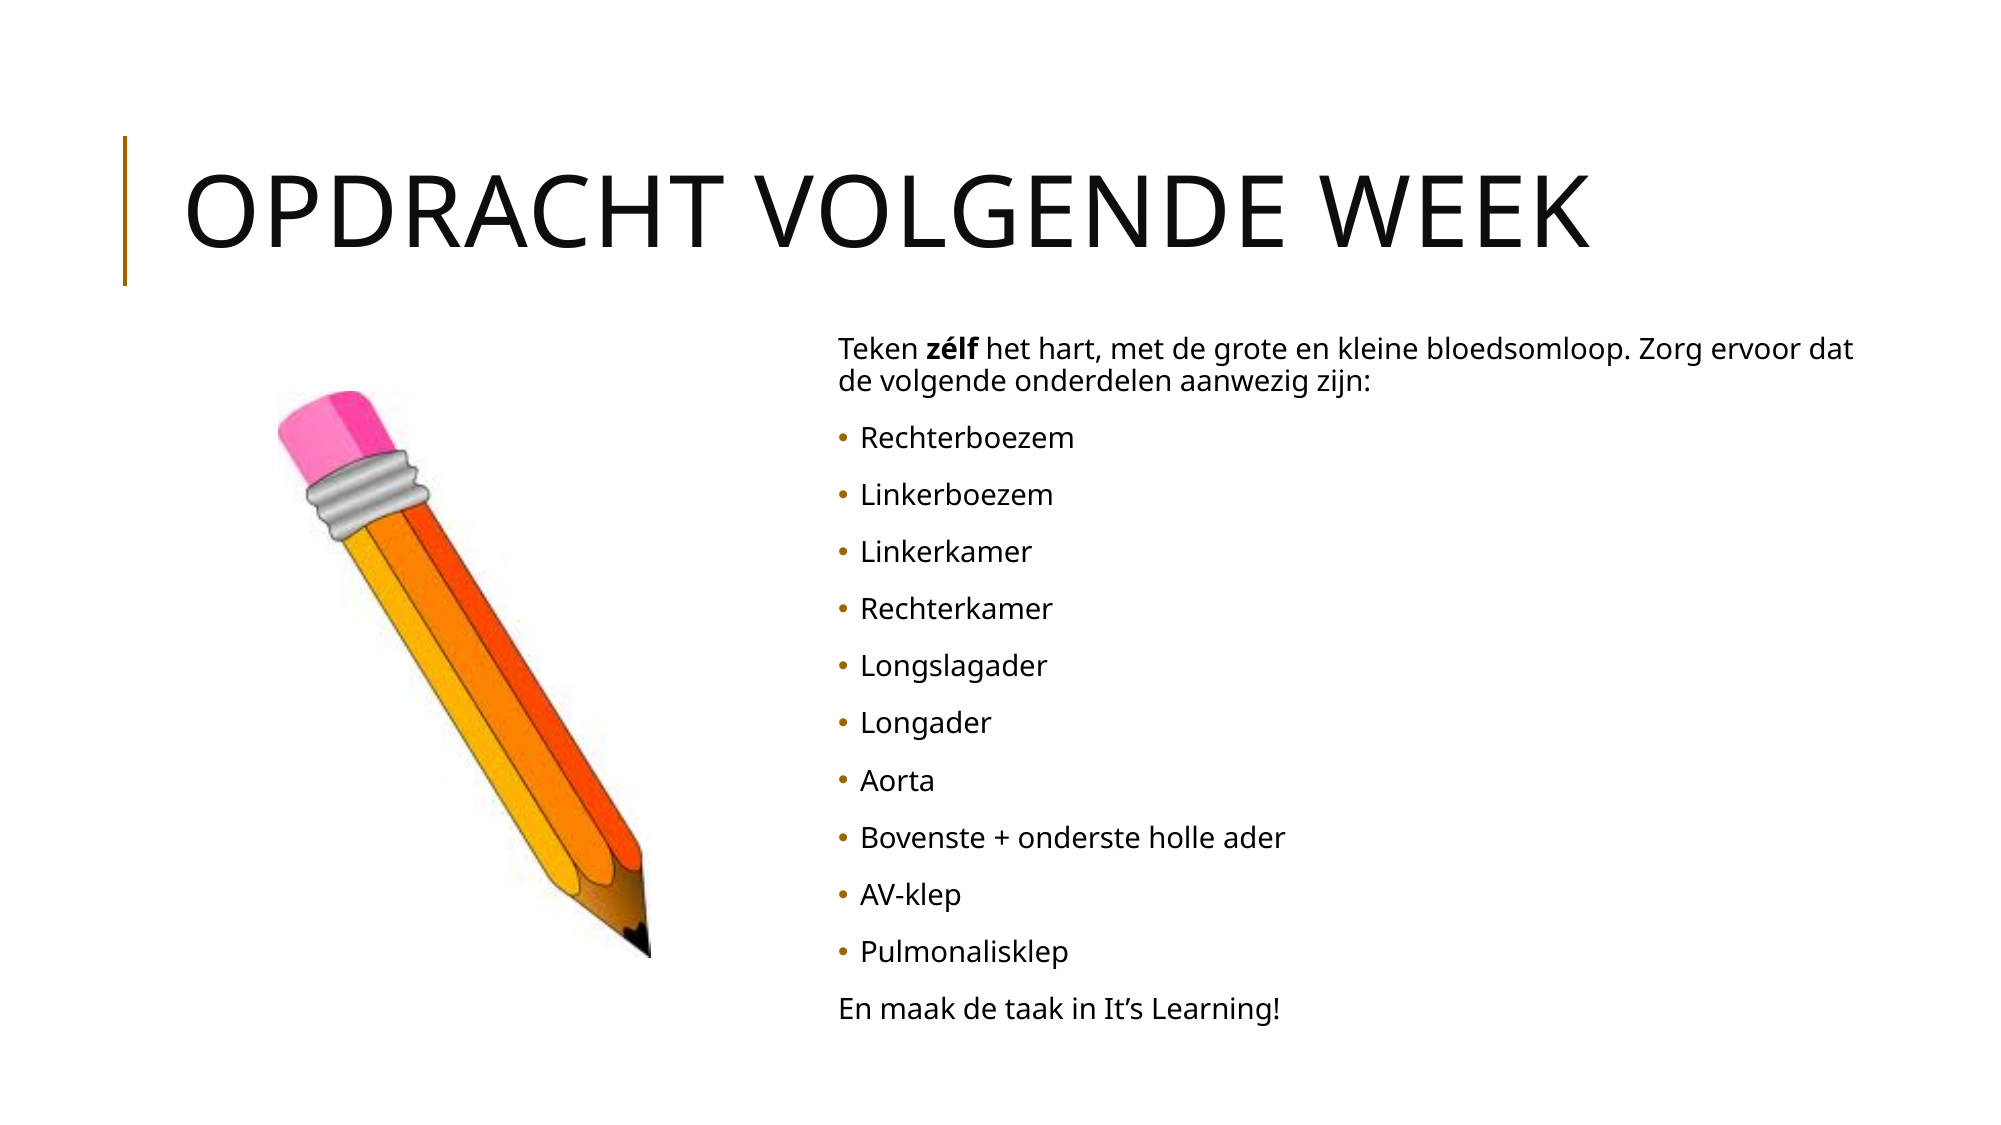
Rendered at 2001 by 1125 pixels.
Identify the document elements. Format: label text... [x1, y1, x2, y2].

picture [278, 391, 651, 958]
title Opdracht volgende week [168, 96, 1763, 342]
list Teken zélf het hart, met de grote en kleine bloedsomloop. Zorg ervoor dat de volgende onderdelen aanwezig zijn: Rechterboezem Linkerboezem Linkerkamer Rechterkamer Longslagader Longader Aorta Bovenste + onderste holle ader AV-klep Pulmonalisklep En maak de taak in It’s Learning! [830, 326, 1889, 1035]
